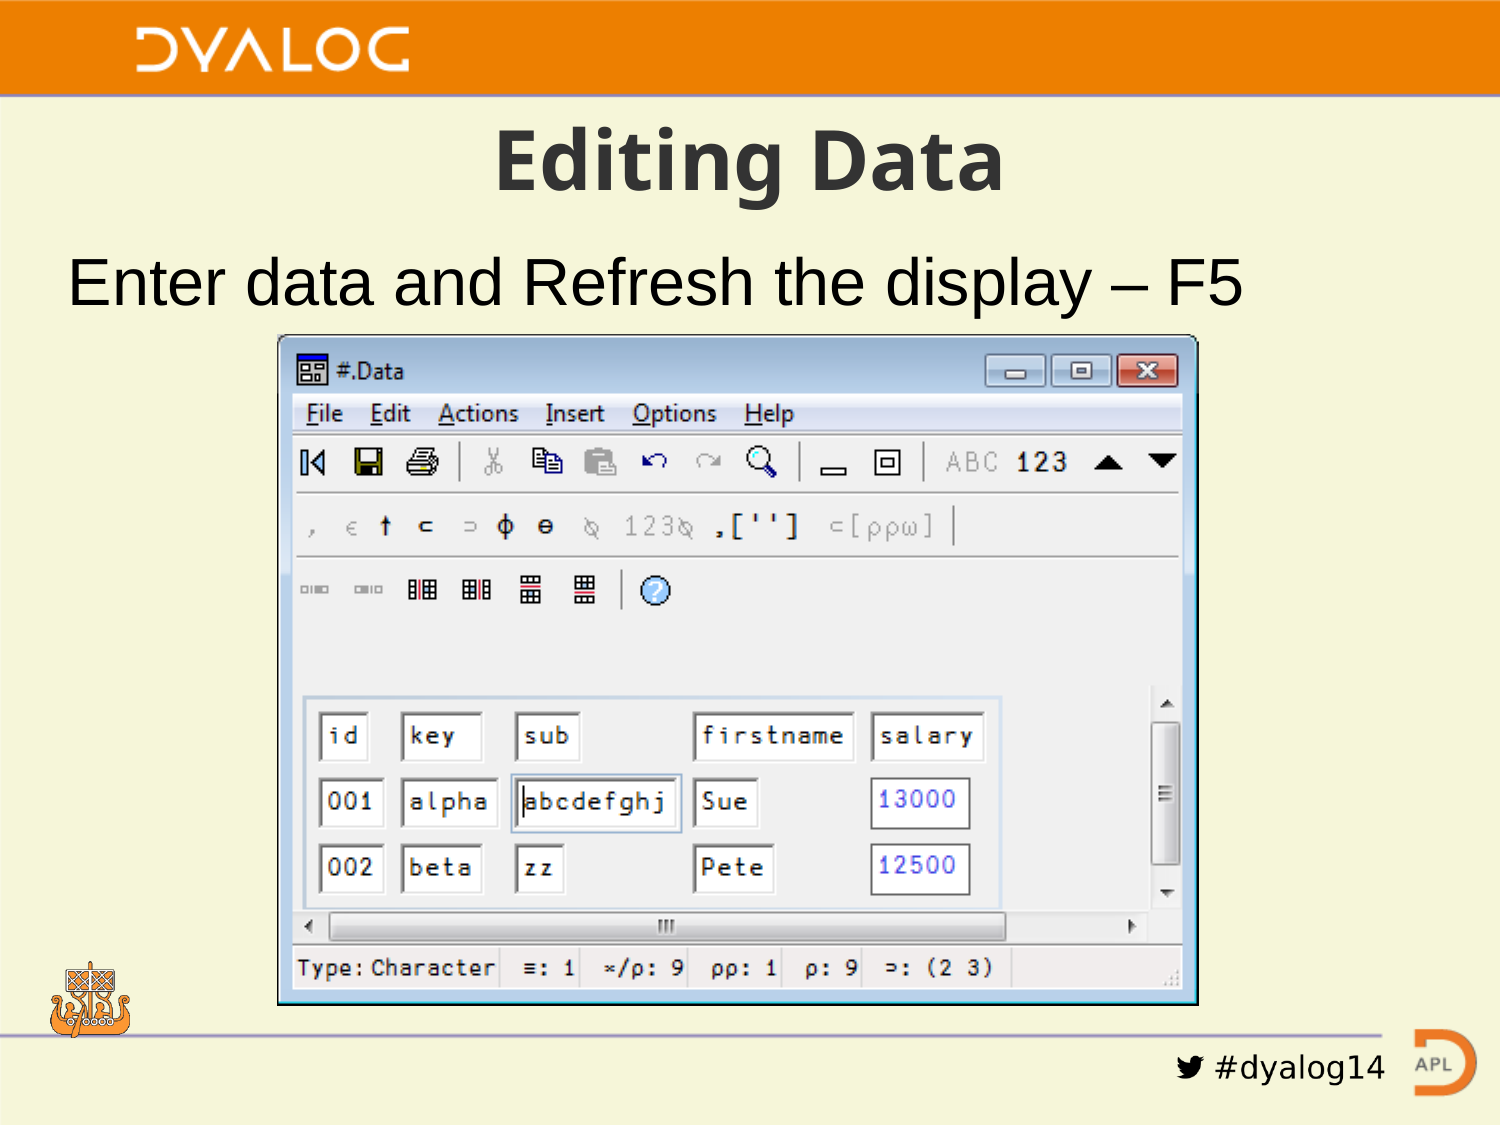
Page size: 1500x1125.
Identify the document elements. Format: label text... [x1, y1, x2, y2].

subtitle Enter data and Refresh the display – F5 [53, 231, 1483, 866]
picture [0, 0, 1500, 1125]
title Editing Data [112, 99, 1388, 268]
